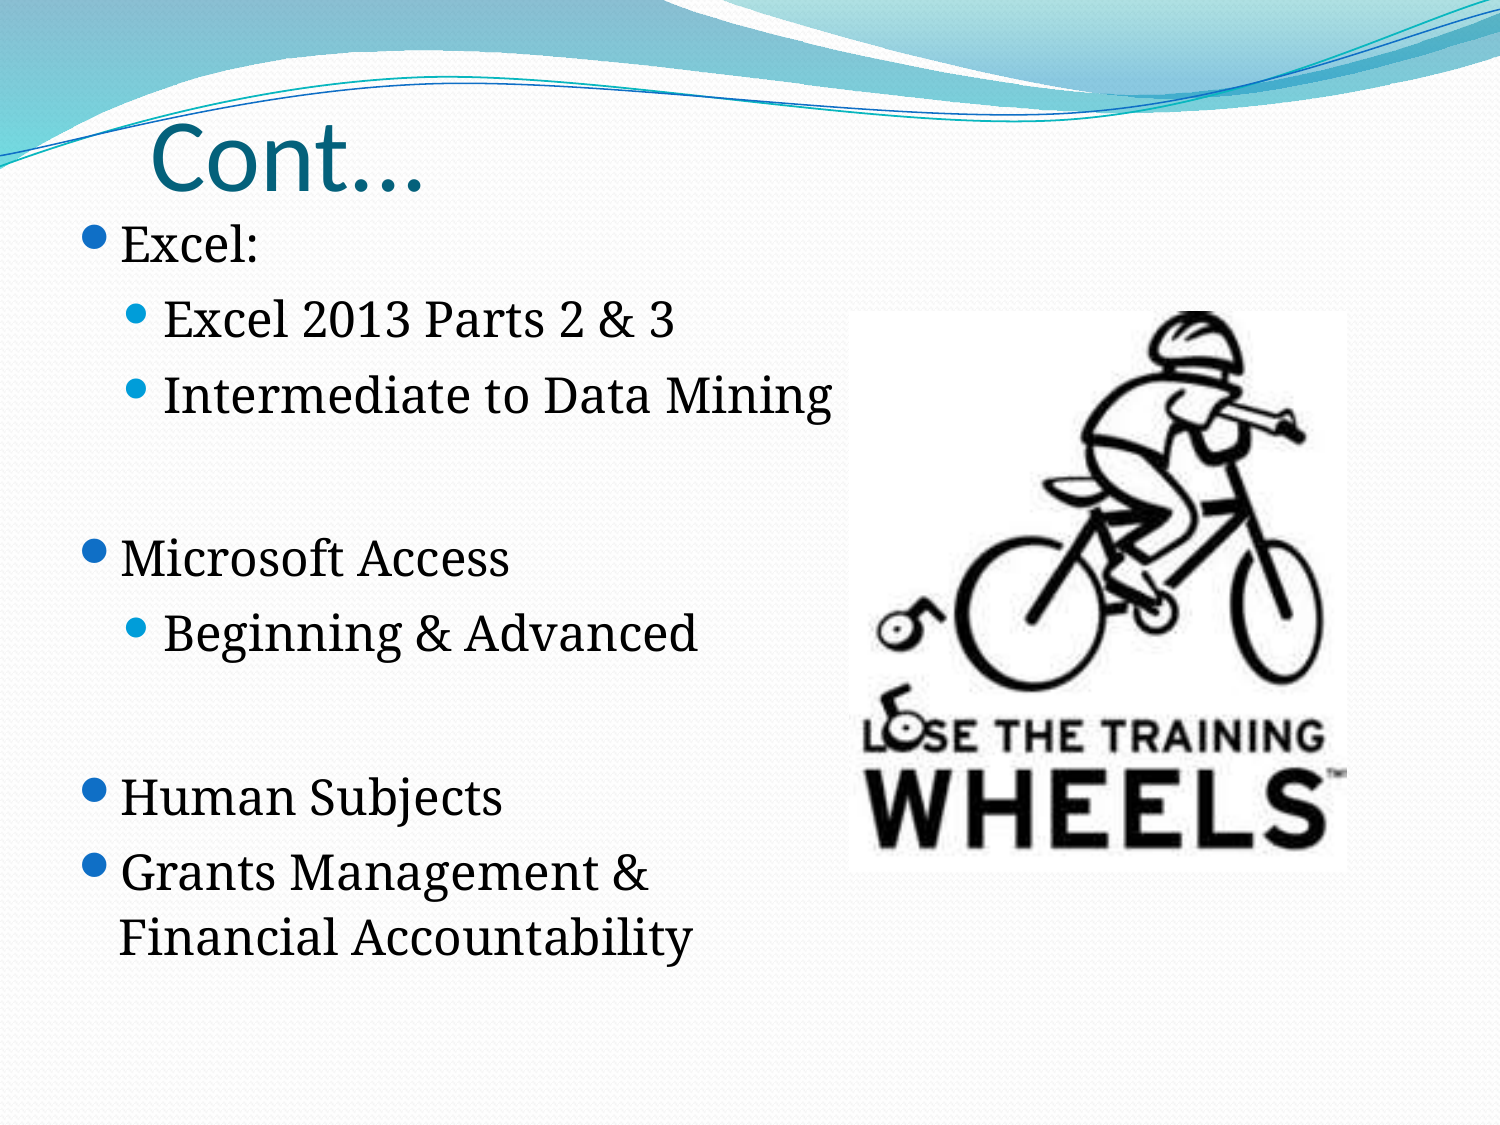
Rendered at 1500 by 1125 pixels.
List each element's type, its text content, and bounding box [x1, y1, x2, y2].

picture [849, 311, 1347, 872]
title Cont... [0, 24, 1350, 213]
list Excel: Excel 2013 Parts 2 & 3 Intermediate to Data Mining Microsoft Access Beginning & Advanced Human Subjects Grants Management & Financial Accountability [0, 200, 850, 1043]
